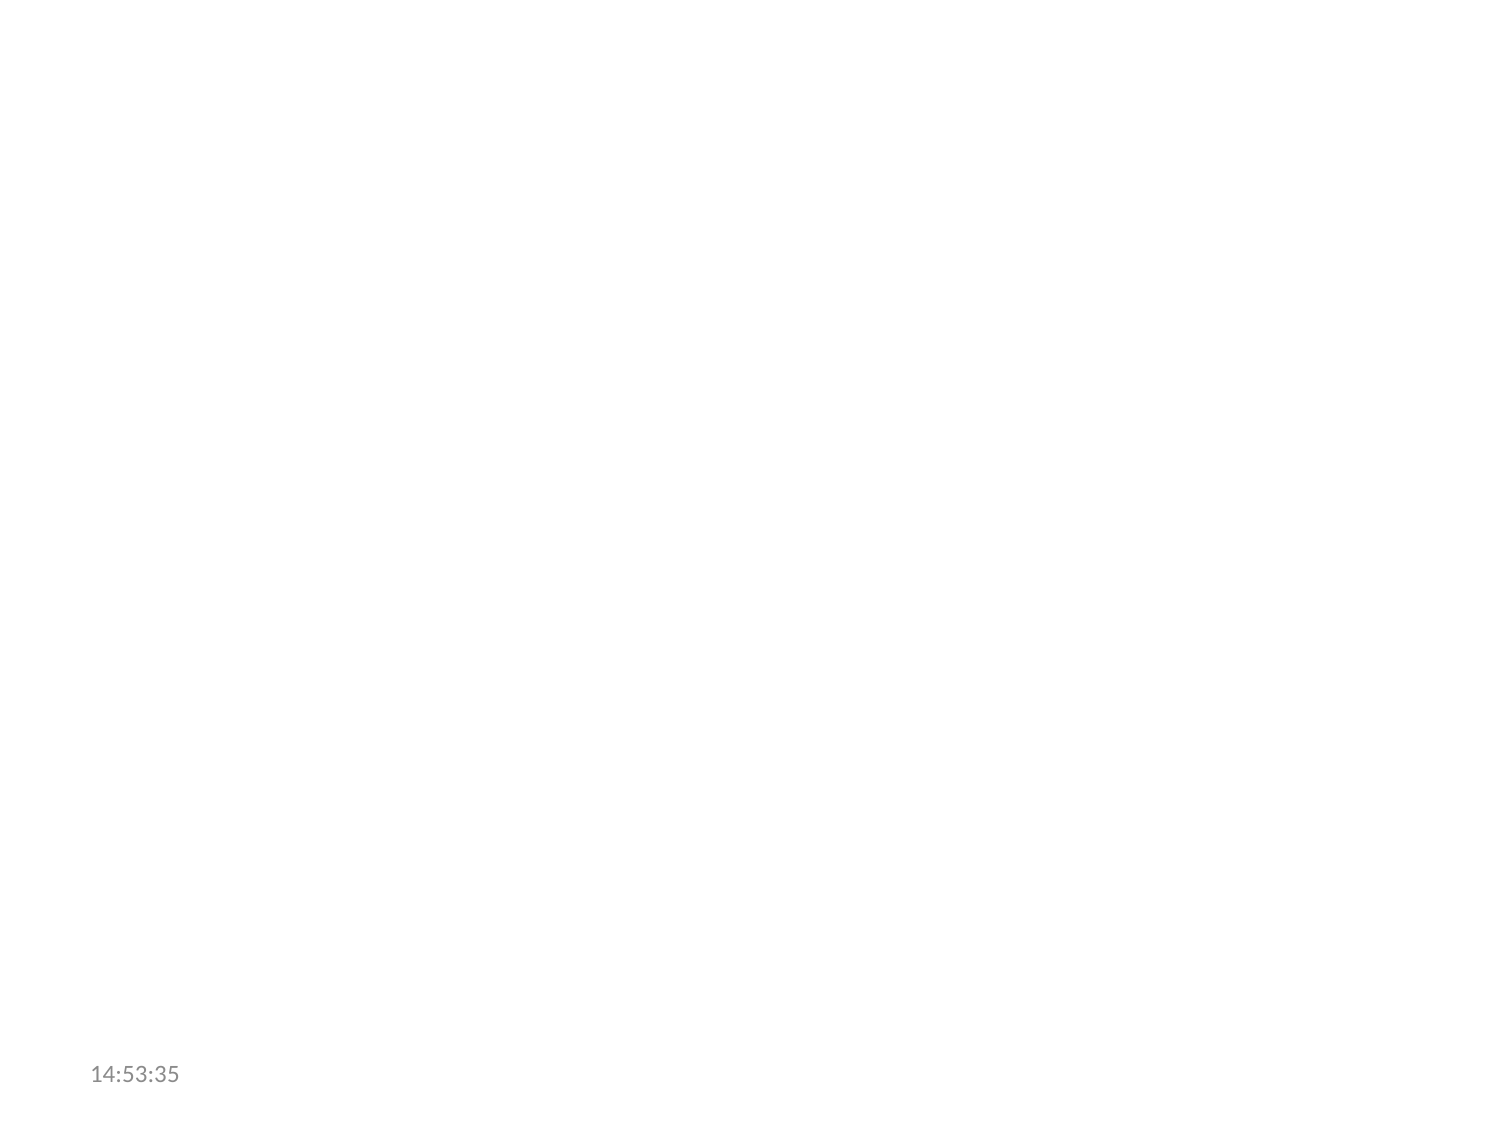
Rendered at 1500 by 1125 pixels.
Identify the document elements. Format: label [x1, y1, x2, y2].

slide_number [75, 1042, 425, 1103]
